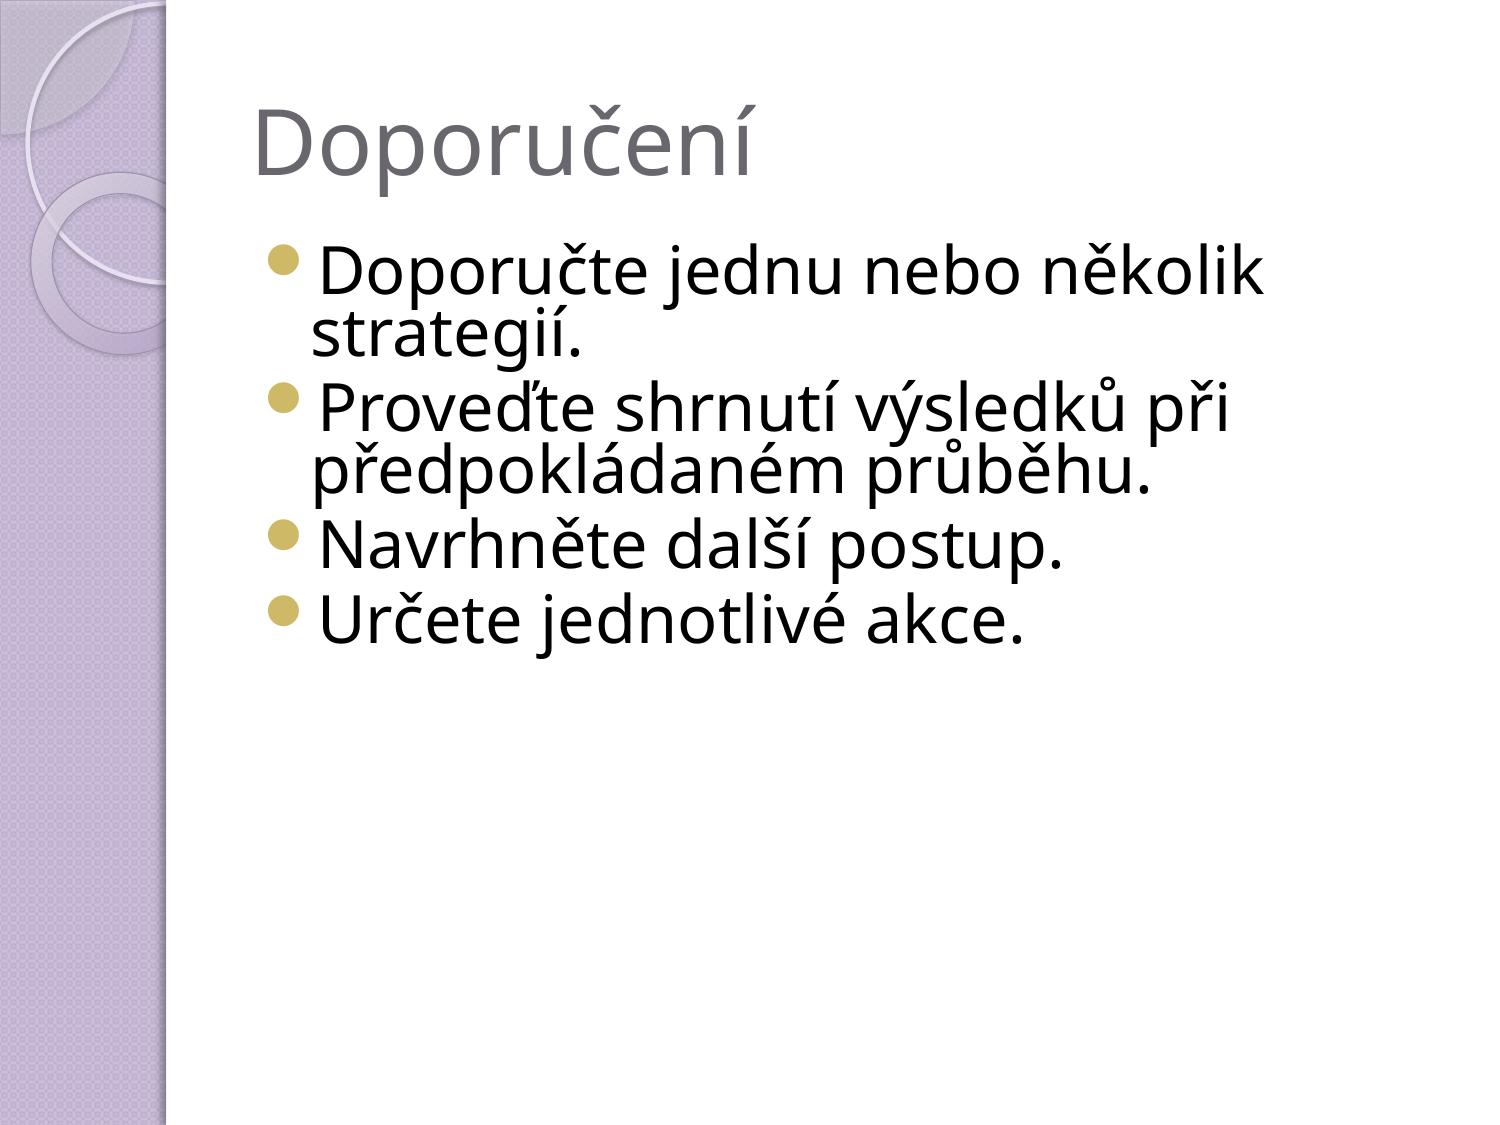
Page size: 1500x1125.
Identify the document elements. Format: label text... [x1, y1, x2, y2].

list Doporučte jednu nebo několik strategií. Proveďte shrnutí výsledků při předpokládaném průběhu. Navrhněte další postup. Určete jednotlivé akce. [235, 237, 1466, 1025]
title Doporučení [235, 45, 1466, 233]
